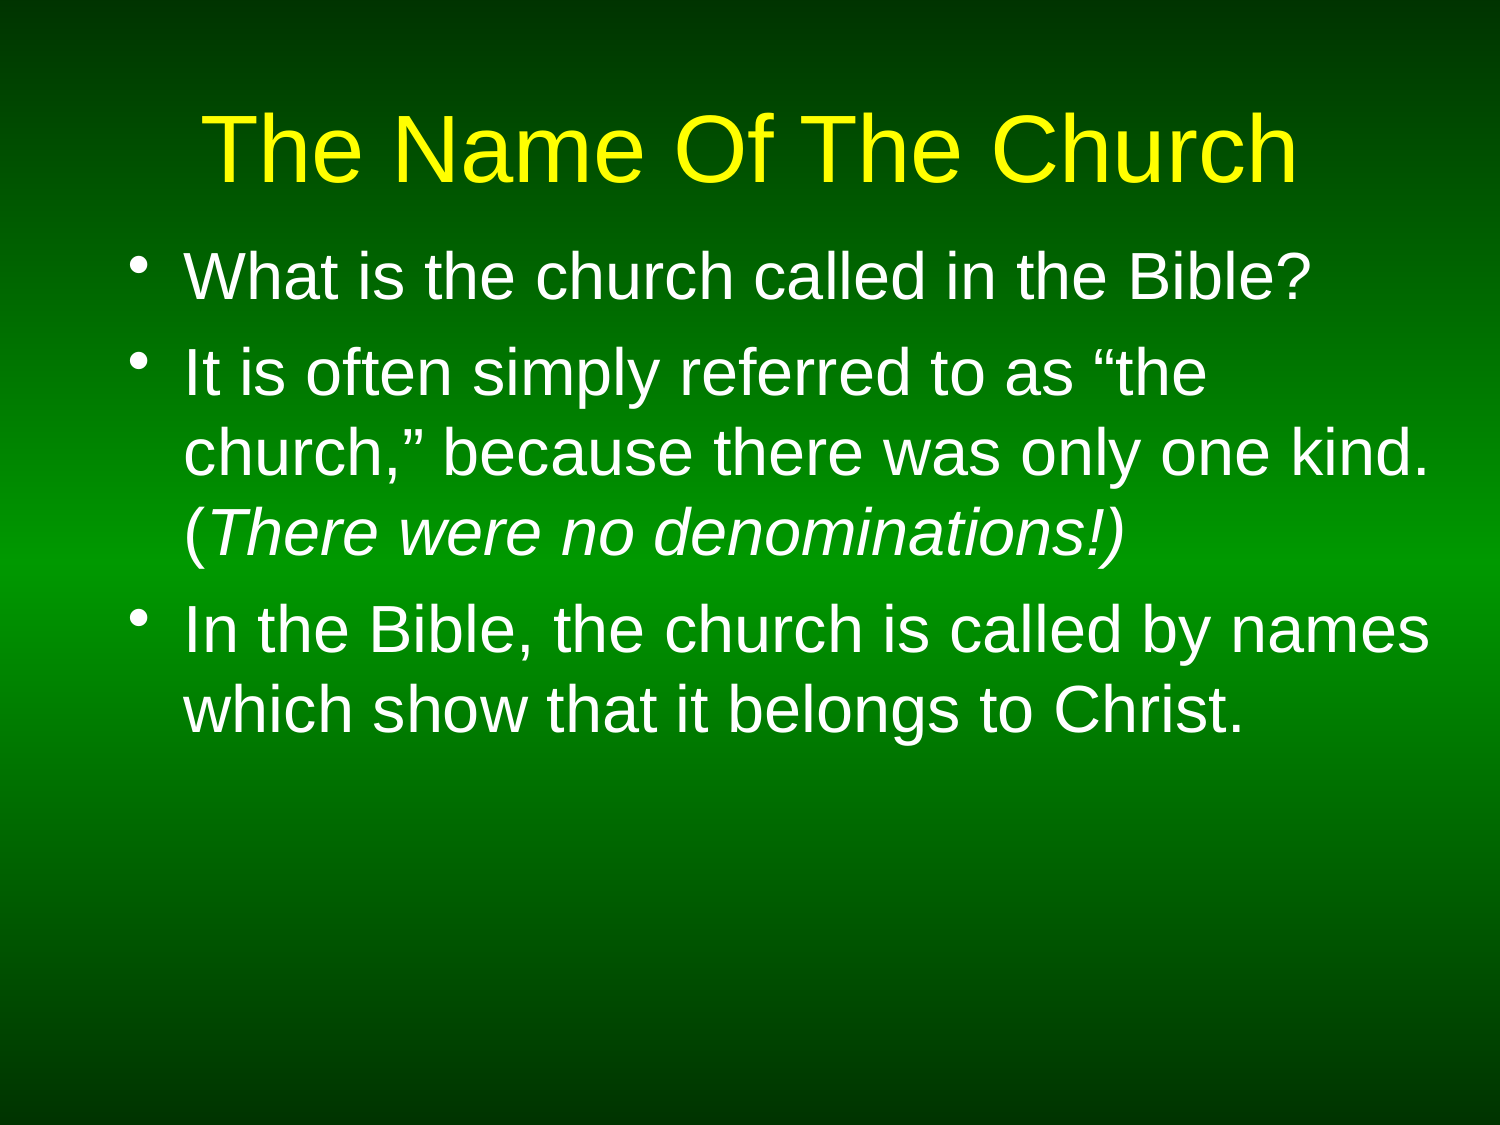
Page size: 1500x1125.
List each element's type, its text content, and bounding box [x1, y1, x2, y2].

title The Name Of The Church [37, 50, 1463, 238]
list What is the church called in the Bible? It is often simply referred to as “the church,” because there was only one kind. (There were no denominations!) In the Bible, the church is called by names which show that it belongs to Christ. [112, 224, 1463, 1050]
